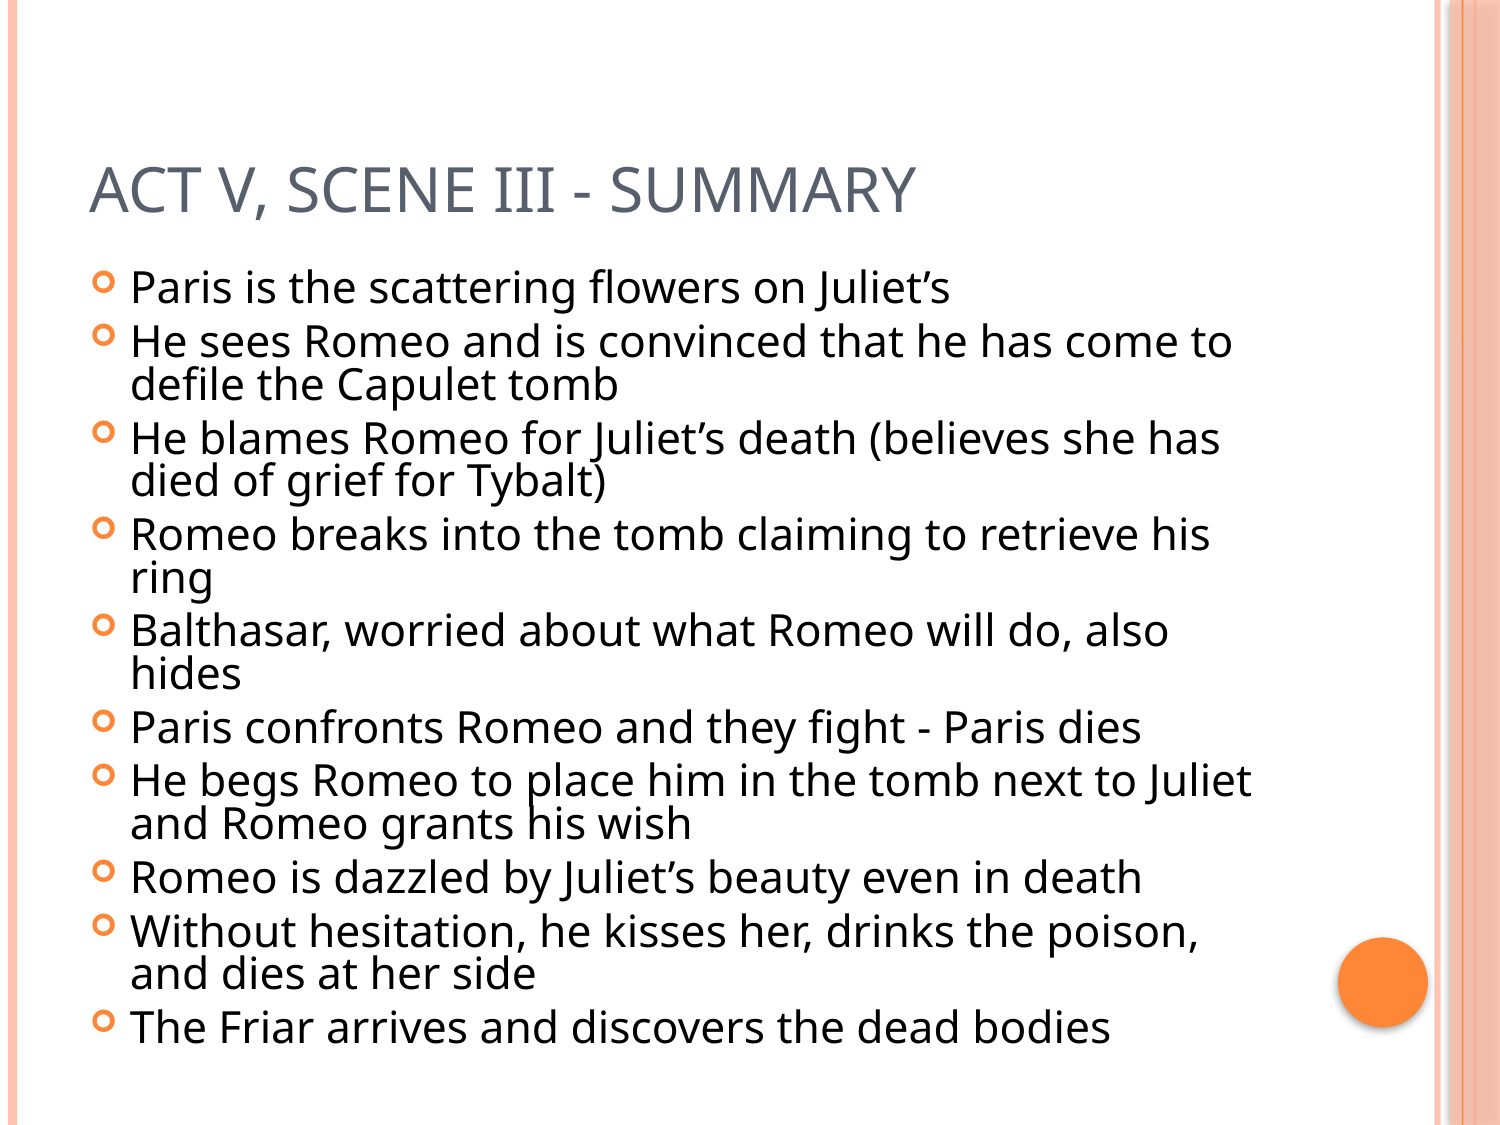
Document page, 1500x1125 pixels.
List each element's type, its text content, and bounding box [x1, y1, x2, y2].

list Paris is the scattering flowers on Juliet’s He sees Romeo and is convinced that he has come to defile the Capulet tomb He blames Romeo for Juliet’s death (believes she has died of grief for Tybalt) Romeo breaks into the tomb claiming to retrieve his ring Balthasar, worried about what Romeo will do, also hides Paris confronts Romeo and they fight - Paris dies He begs Romeo to place him in the tomb next to Juliet and Romeo grants his wish Romeo is dazzled by Juliet’s beauty even in death Without hesitation, he kisses her, drinks the poison, and dies at her side The Friar arrives and discovers the dead bodies [75, 262, 1300, 1062]
title Act V, Scene iii - Summary [75, 45, 1300, 233]
